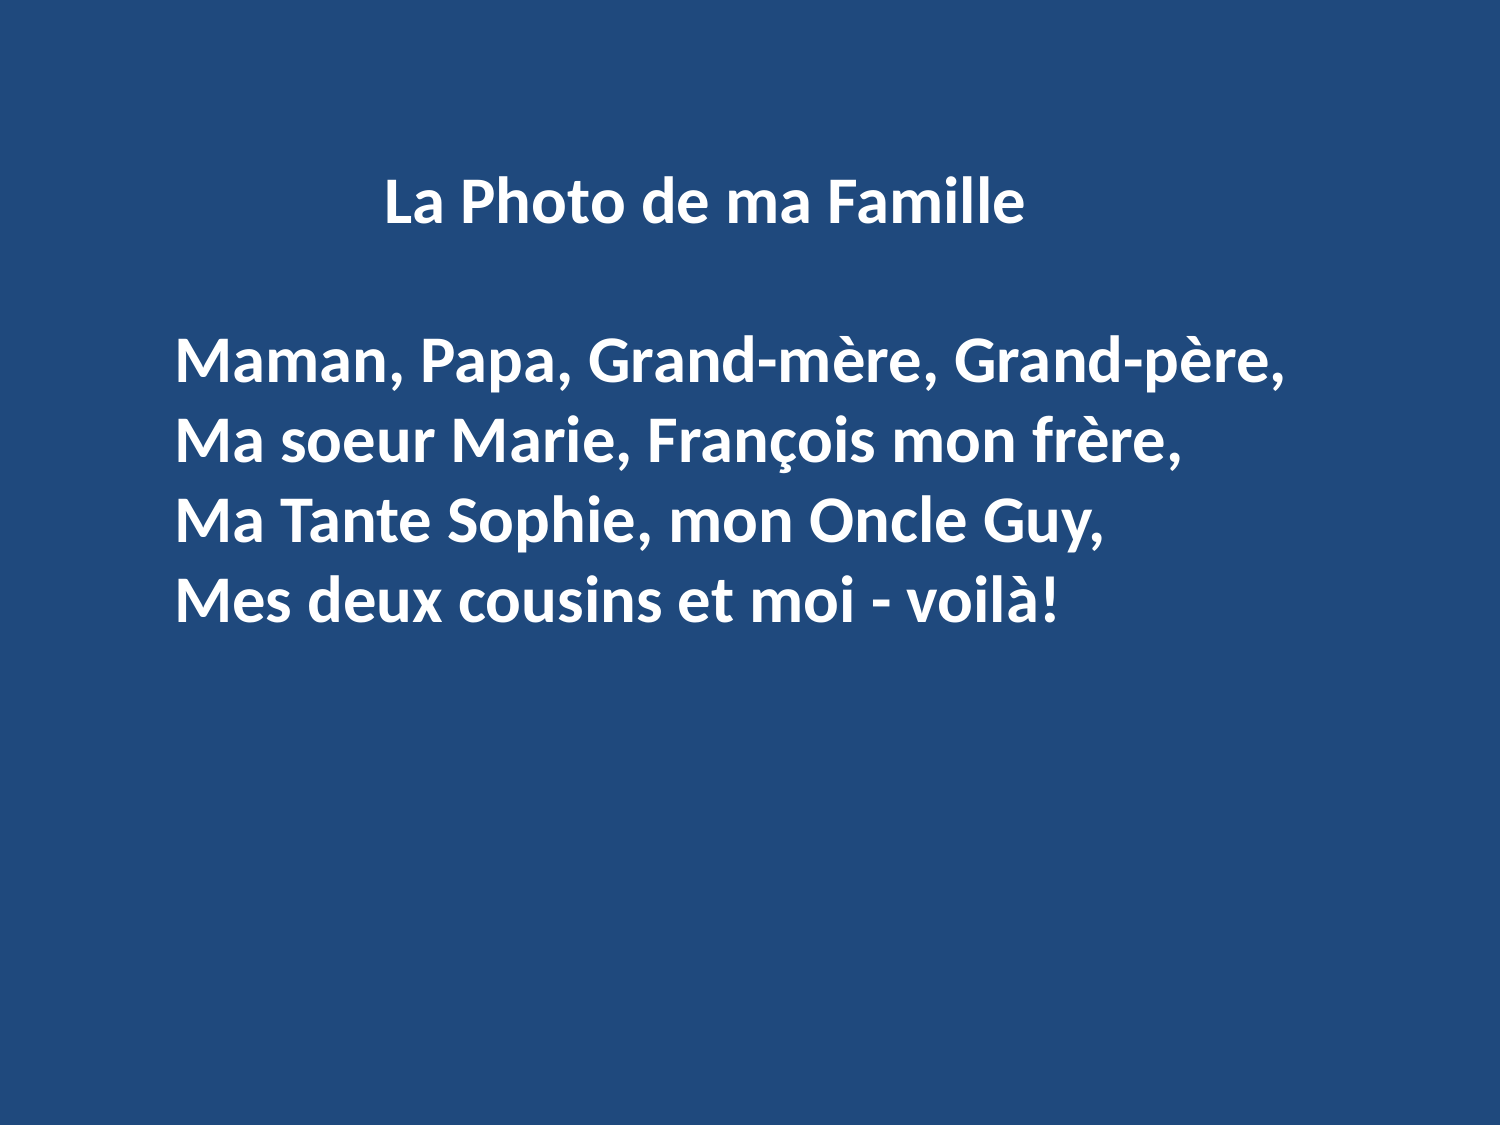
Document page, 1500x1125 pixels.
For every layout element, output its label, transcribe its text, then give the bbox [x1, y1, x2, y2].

text_box La Photo de ma Famille Maman, Papa, Grand-mère, Grand-père, Ma soeur Marie, François mon frère, Ma Tante Sophie, mon Oncle Guy, Mes deux cousins et moi - voilà! [159, 148, 1362, 804]
